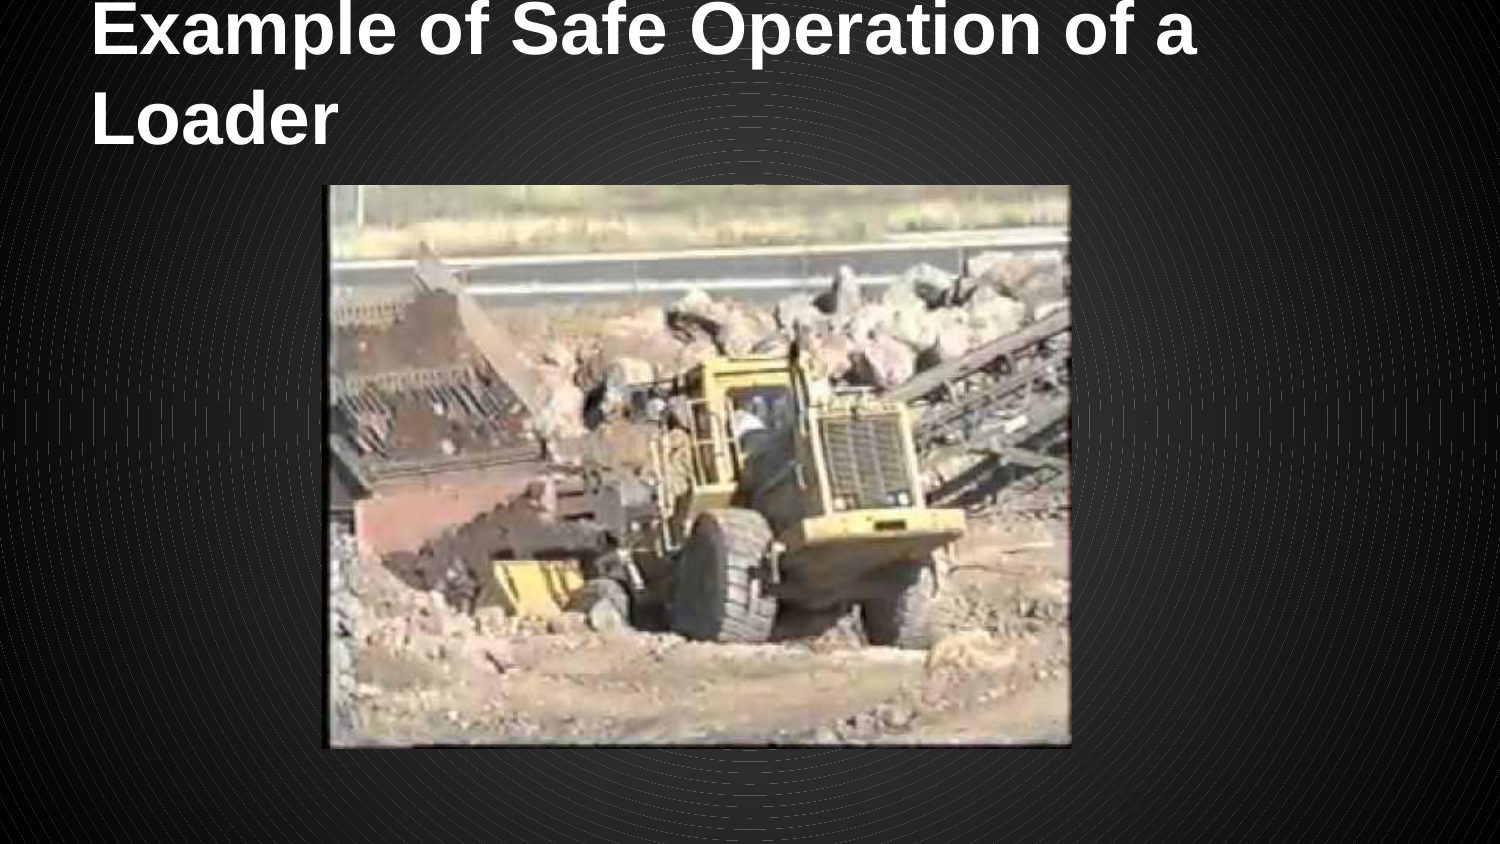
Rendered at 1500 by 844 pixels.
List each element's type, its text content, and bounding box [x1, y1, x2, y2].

title Example of Safe Operation of a Loader [75, 33, 1425, 175]
text_box [321, 185, 1072, 749]
